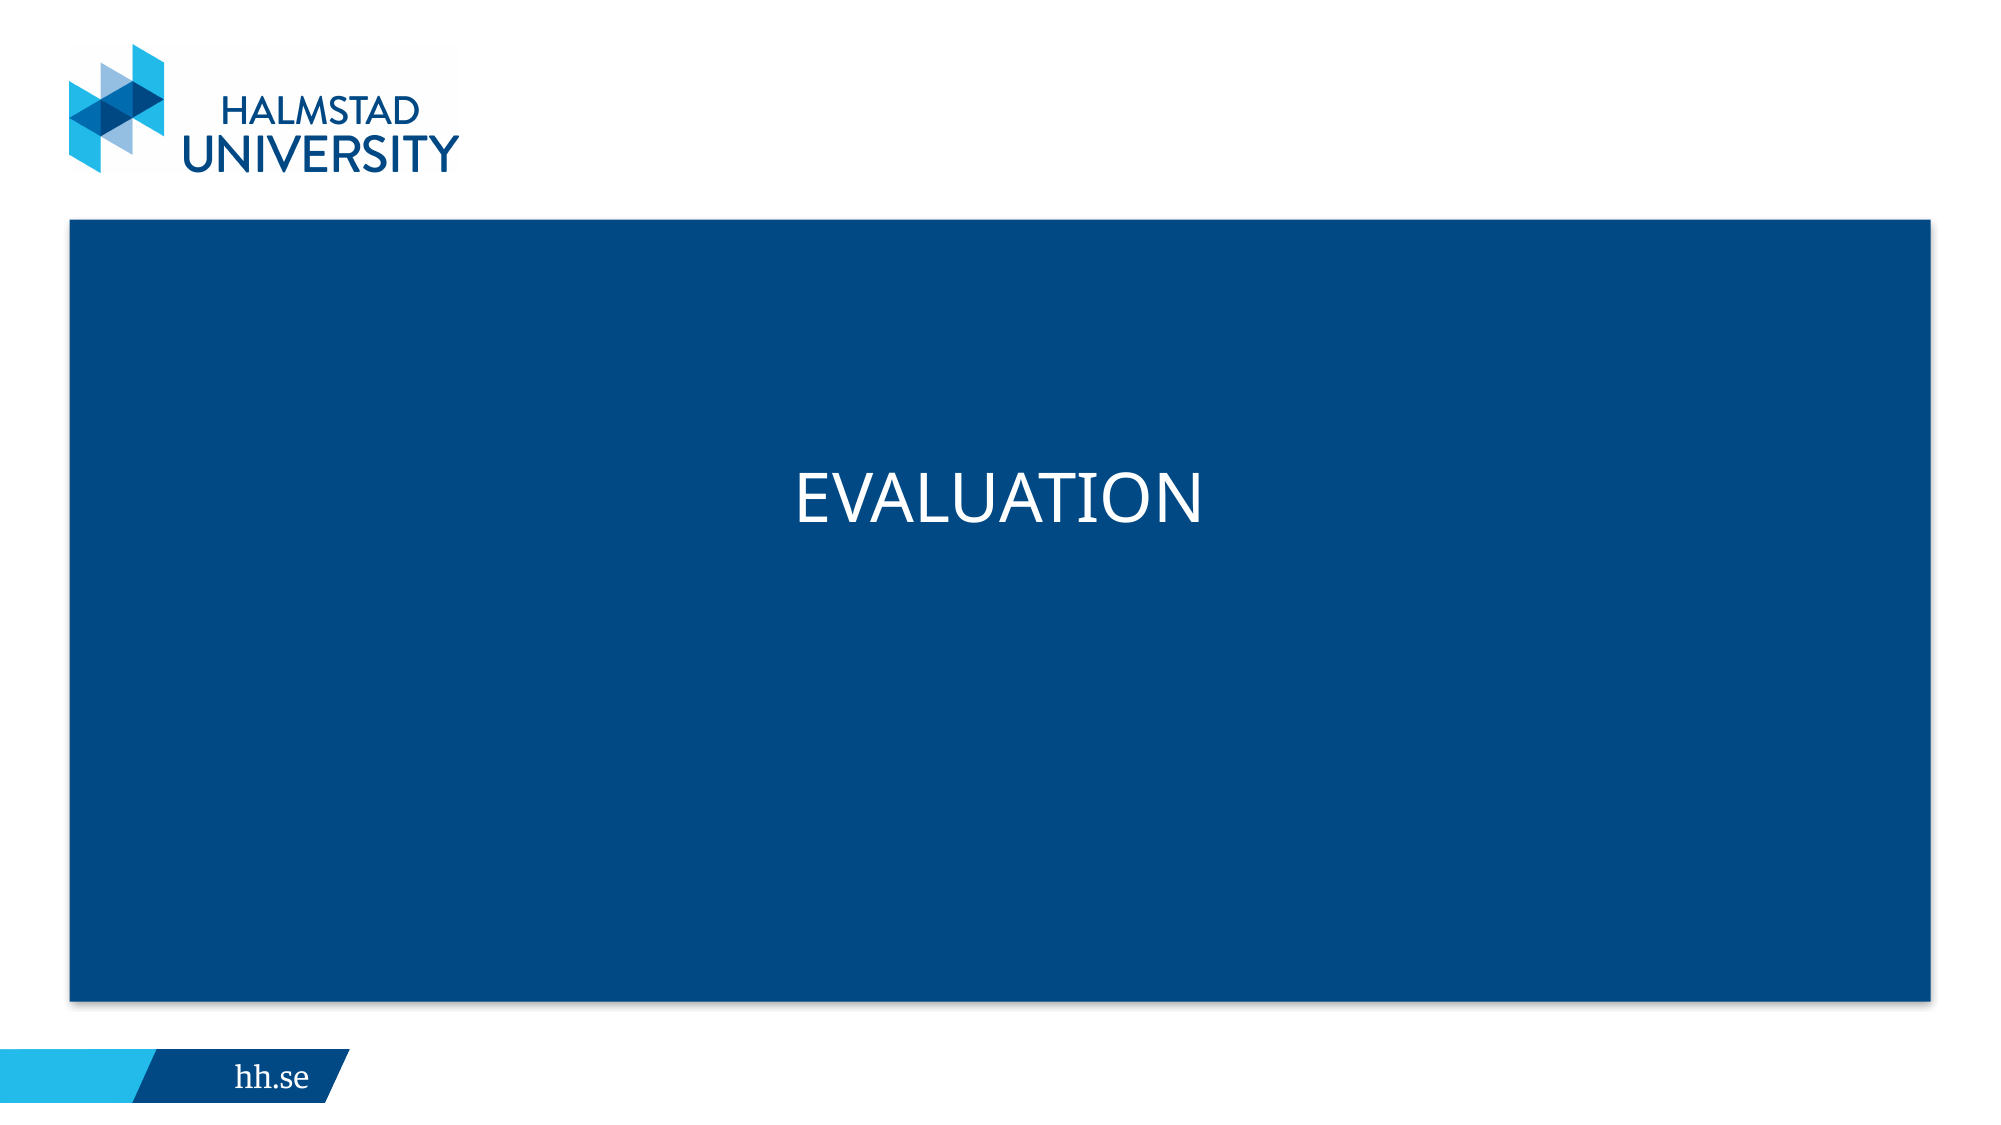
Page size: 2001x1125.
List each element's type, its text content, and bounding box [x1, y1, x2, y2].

picture [0, 1049, 350, 1103]
title EVALUATION [150, 373, 1850, 616]
picture [69, 44, 459, 173]
